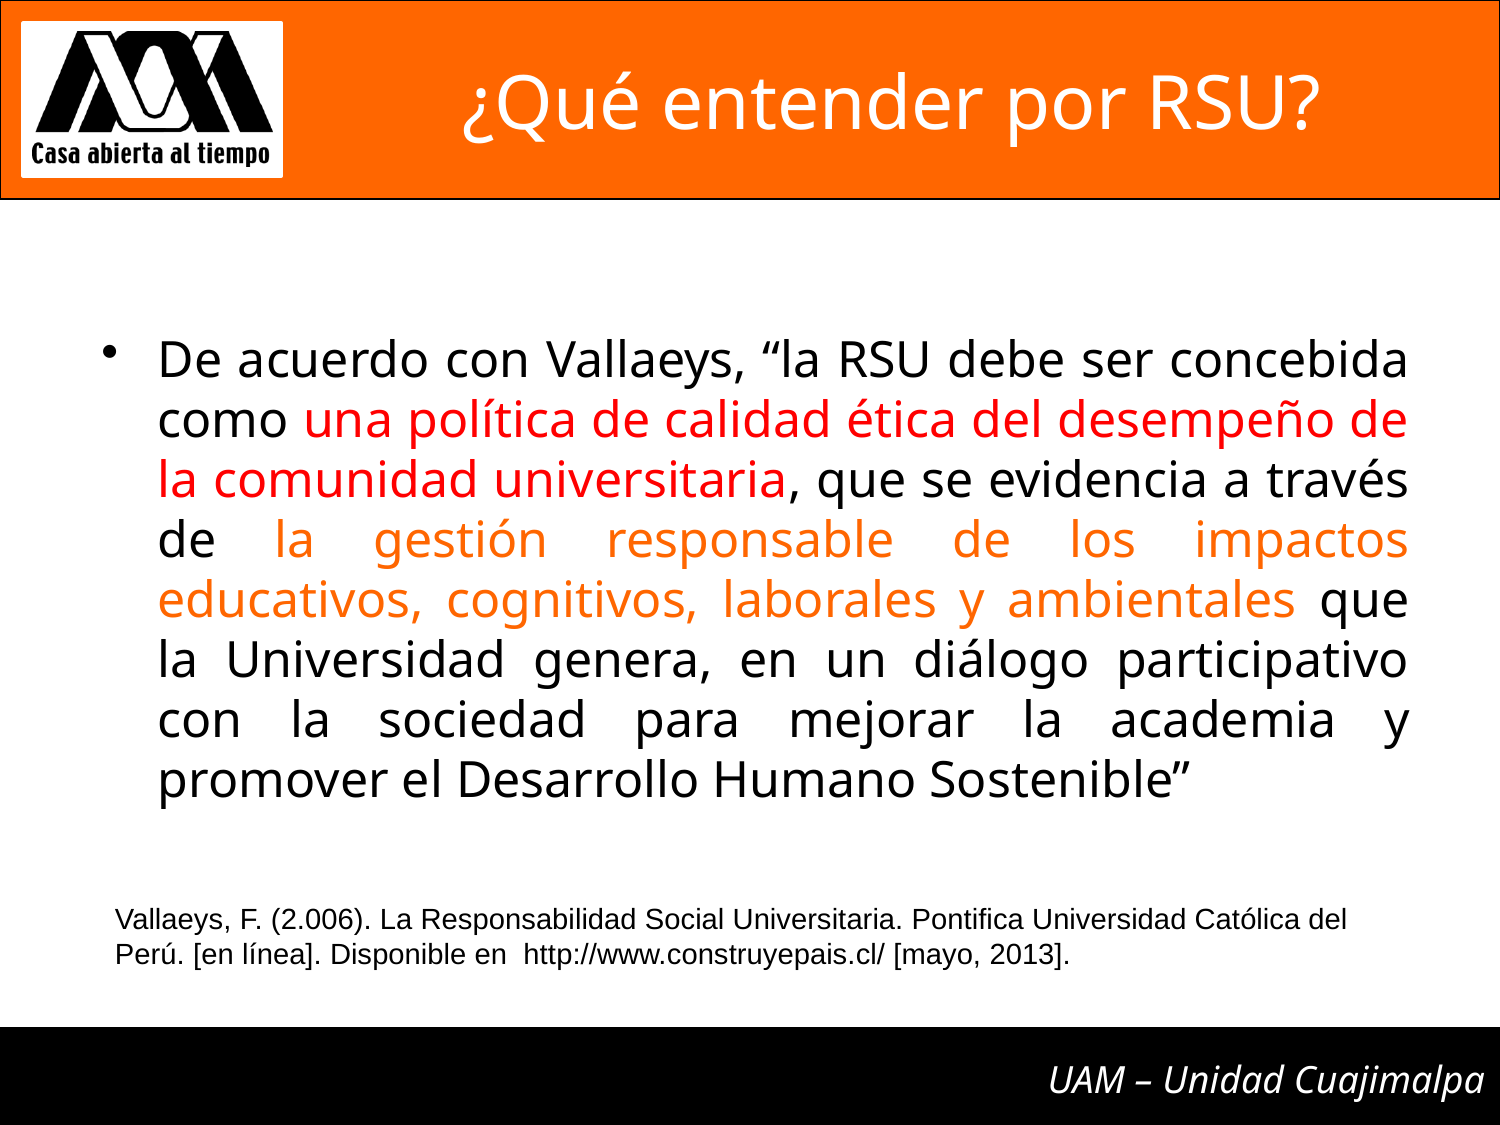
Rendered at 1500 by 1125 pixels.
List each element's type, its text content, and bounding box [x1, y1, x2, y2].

text_box Vallaeys, F. (2.006). La Responsabilidad Social Universitaria. Pontifica Universidad Católica del Perú. [en línea]. Disponible en http://www.construyepais.cl/ [mayo, 2013]. [100, 893, 1412, 978]
picture [32, 31, 273, 167]
list De acuerdo con Vallaeys, “la RSU debe ser concebida como una política de calidad ética del desempeño de la comunidad universitaria, que se evidencia a través de la gestión responsable de los impactos educativos, cognitivos, laborales y ambientales que la Universidad genera, en un diálogo participativo con la sociedad para mejorar la academia y promover el Desarrollo Humano Sostenible” [86, 320, 1426, 1006]
title ¿Qué entender por RSU? [284, 0, 1500, 200]
